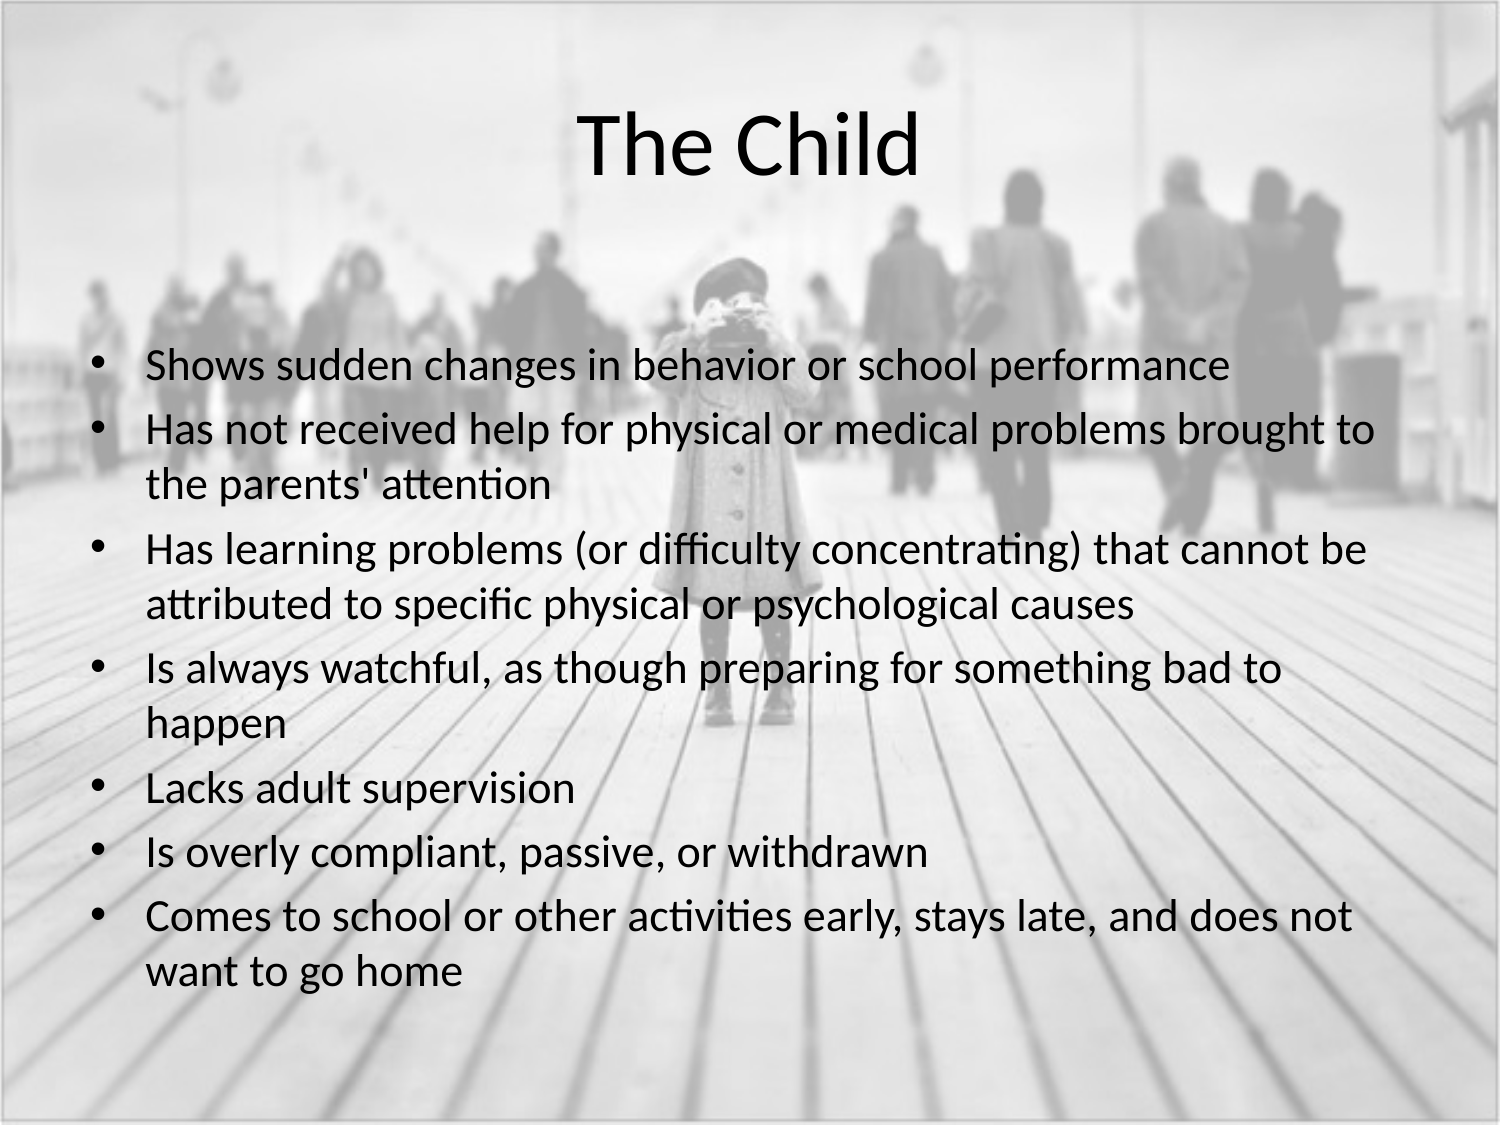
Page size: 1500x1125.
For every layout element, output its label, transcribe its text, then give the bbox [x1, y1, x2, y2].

list Shows sudden changes in behavior or school performance Has not received help for physical or medical problems brought to the parents' attention Has learning problems (or difficulty concentrating) that cannot be attributed to specific physical or psychological causes Is always watchful, as though preparing for something bad to happen Lacks adult supervision Is overly compliant, passive, or withdrawn Comes to school or other activities early, stays late, and does not want to go home [75, 262, 1425, 1005]
title The Child [75, 45, 1425, 233]
